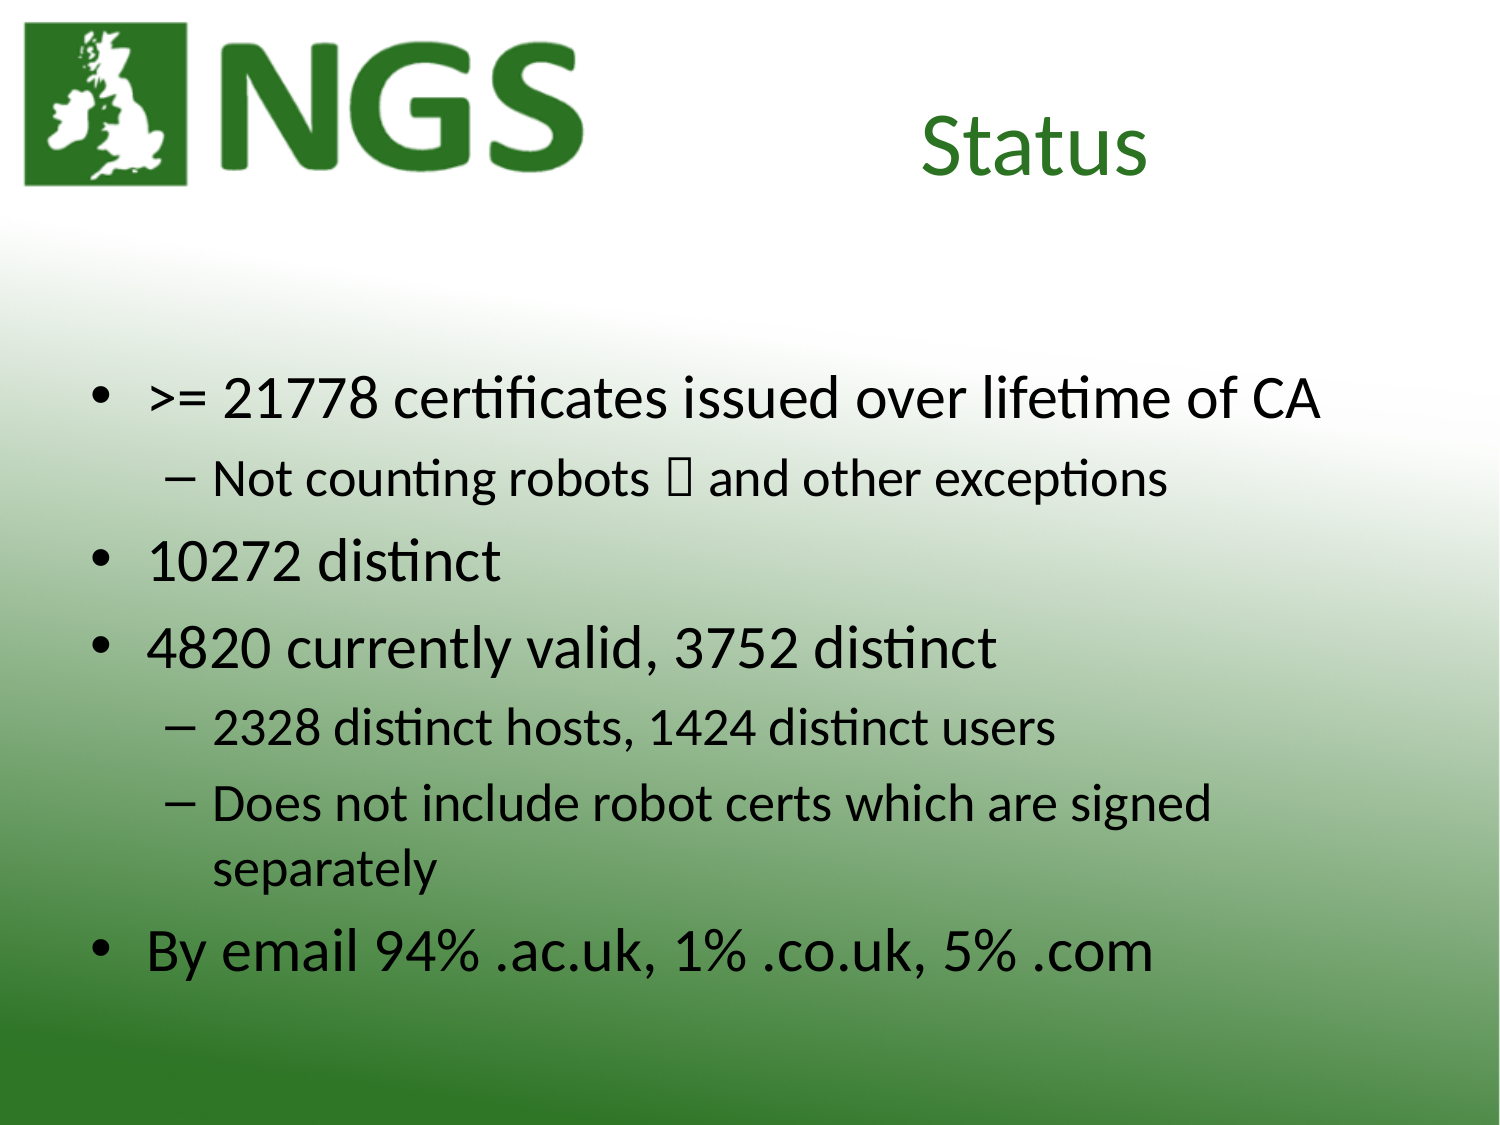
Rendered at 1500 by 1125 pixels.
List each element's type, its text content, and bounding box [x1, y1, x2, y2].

picture [0, 0, 1500, 1125]
title Status [644, 45, 1425, 233]
list >= 21778 certificates issued over lifetime of CA Not counting robots  and other exceptions 10272 distinct 4820 currently valid, 3752 distinct 2328 distinct hosts, 1424 distinct users Does not include robot certs which are signed separately By email 94% .ac.uk, 1% .co.uk, 5% .com [75, 262, 1425, 1005]
